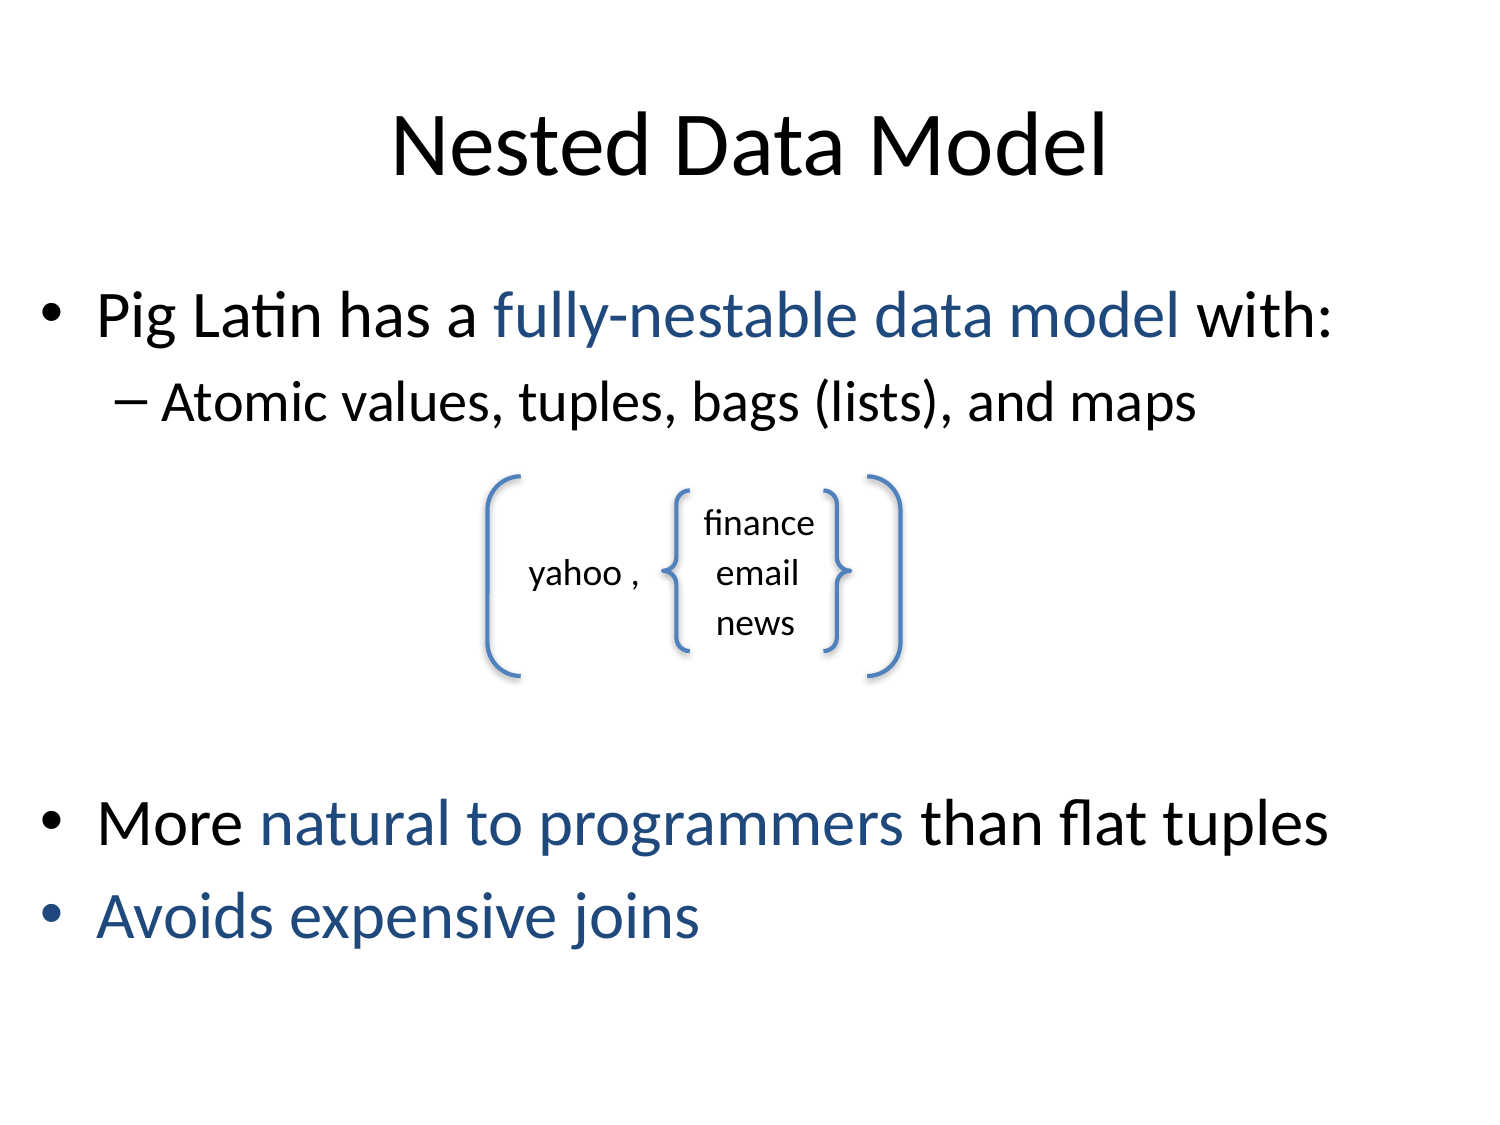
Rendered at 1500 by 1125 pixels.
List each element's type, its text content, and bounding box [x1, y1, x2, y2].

title Nested Data Model [75, 45, 1425, 233]
list Pig Latin has a fully-nestable data model with: Atomic values, tuples, bags (lists), and maps More natural to programmers than flat tuples Avoids expensive joins [24, 263, 1488, 970]
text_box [487, 476, 901, 677]
